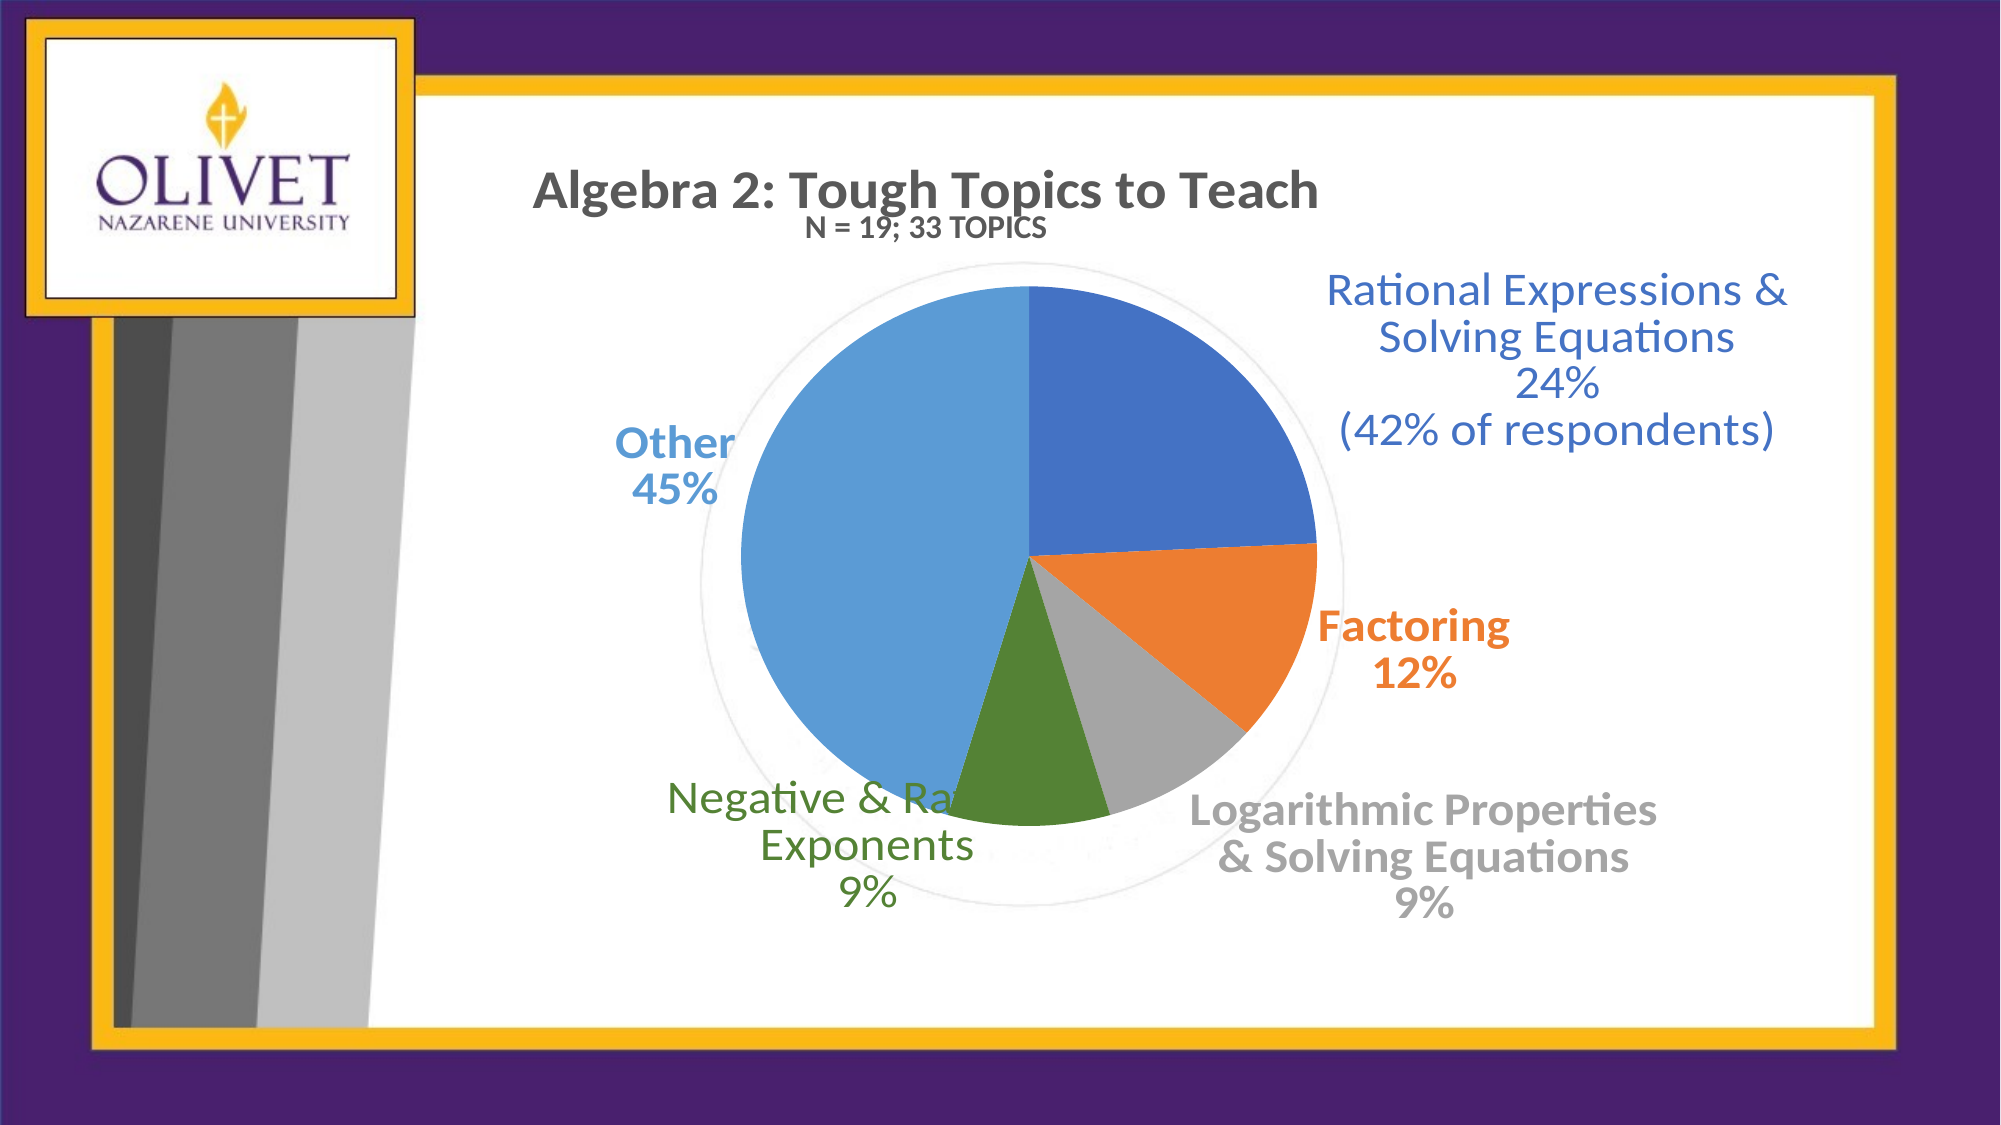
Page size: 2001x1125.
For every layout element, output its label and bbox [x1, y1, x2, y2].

chart [63, 126, 1789, 1003]
picture [0, 0, 2001, 1125]
